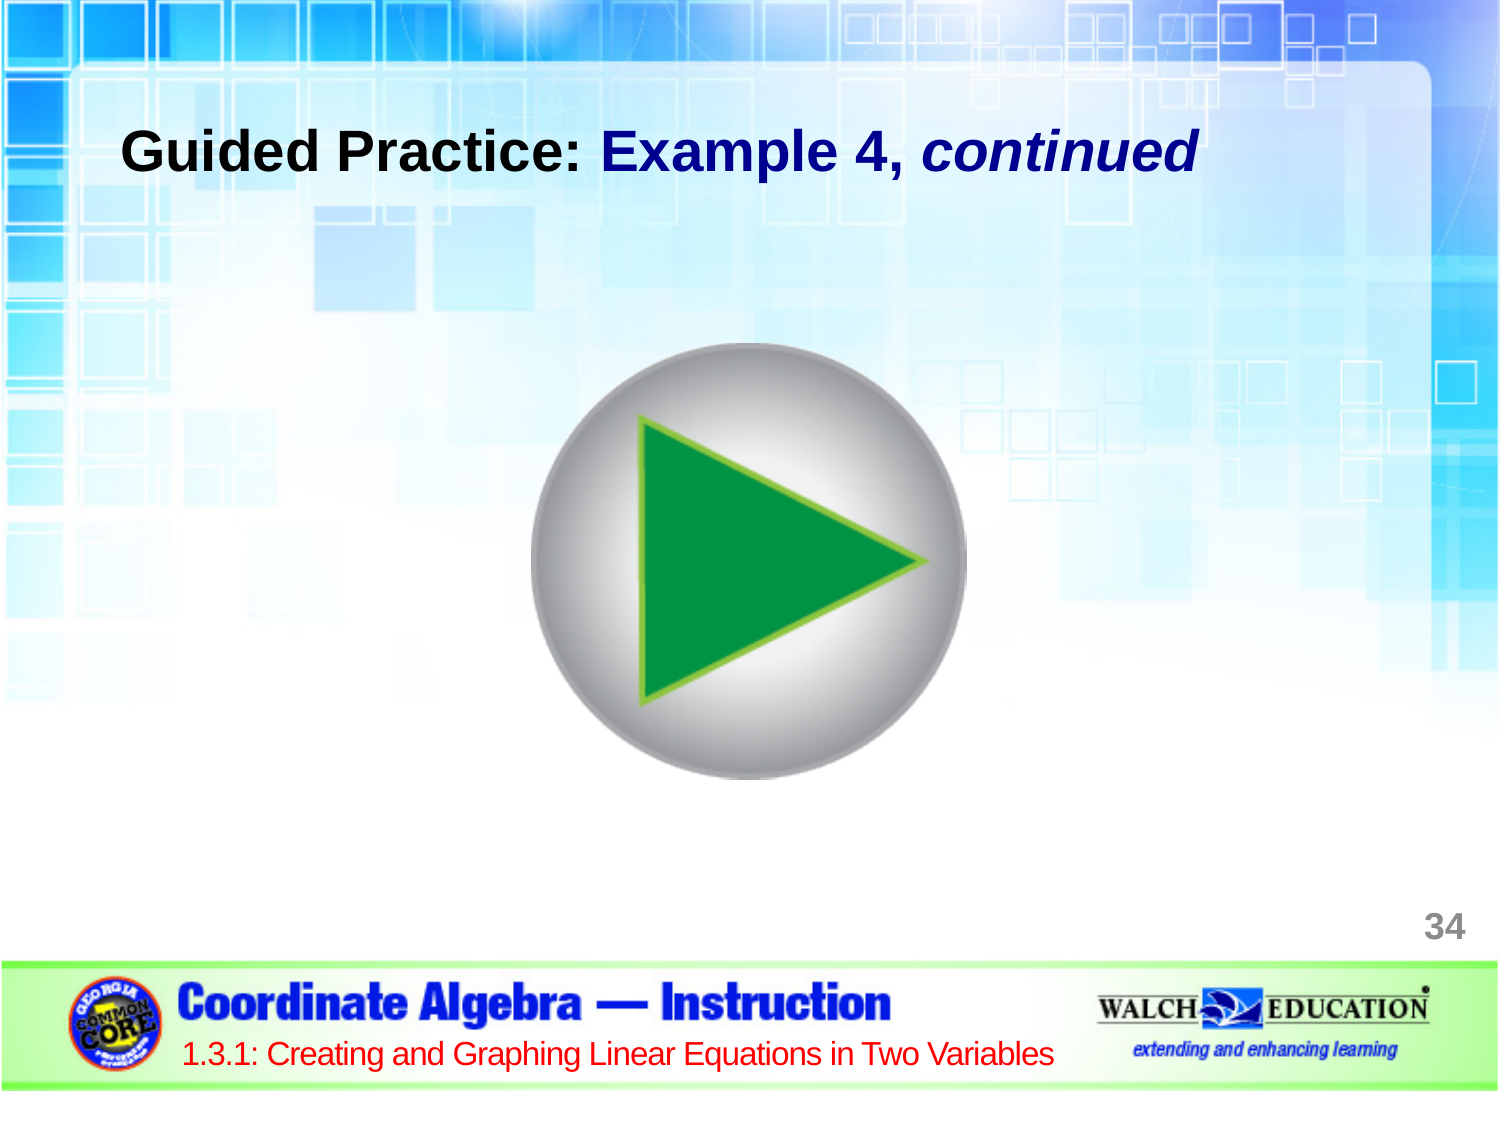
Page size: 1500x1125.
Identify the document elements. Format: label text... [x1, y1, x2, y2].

picture [1, 0, 1500, 1091]
slide_number 34 [1361, 901, 1481, 949]
list 1.3.1: Creating and Graphing Linear Equations in Two Variables [166, 1024, 1186, 1074]
subtitle Guided Practice: Example 4, continued [105, 105, 1394, 925]
